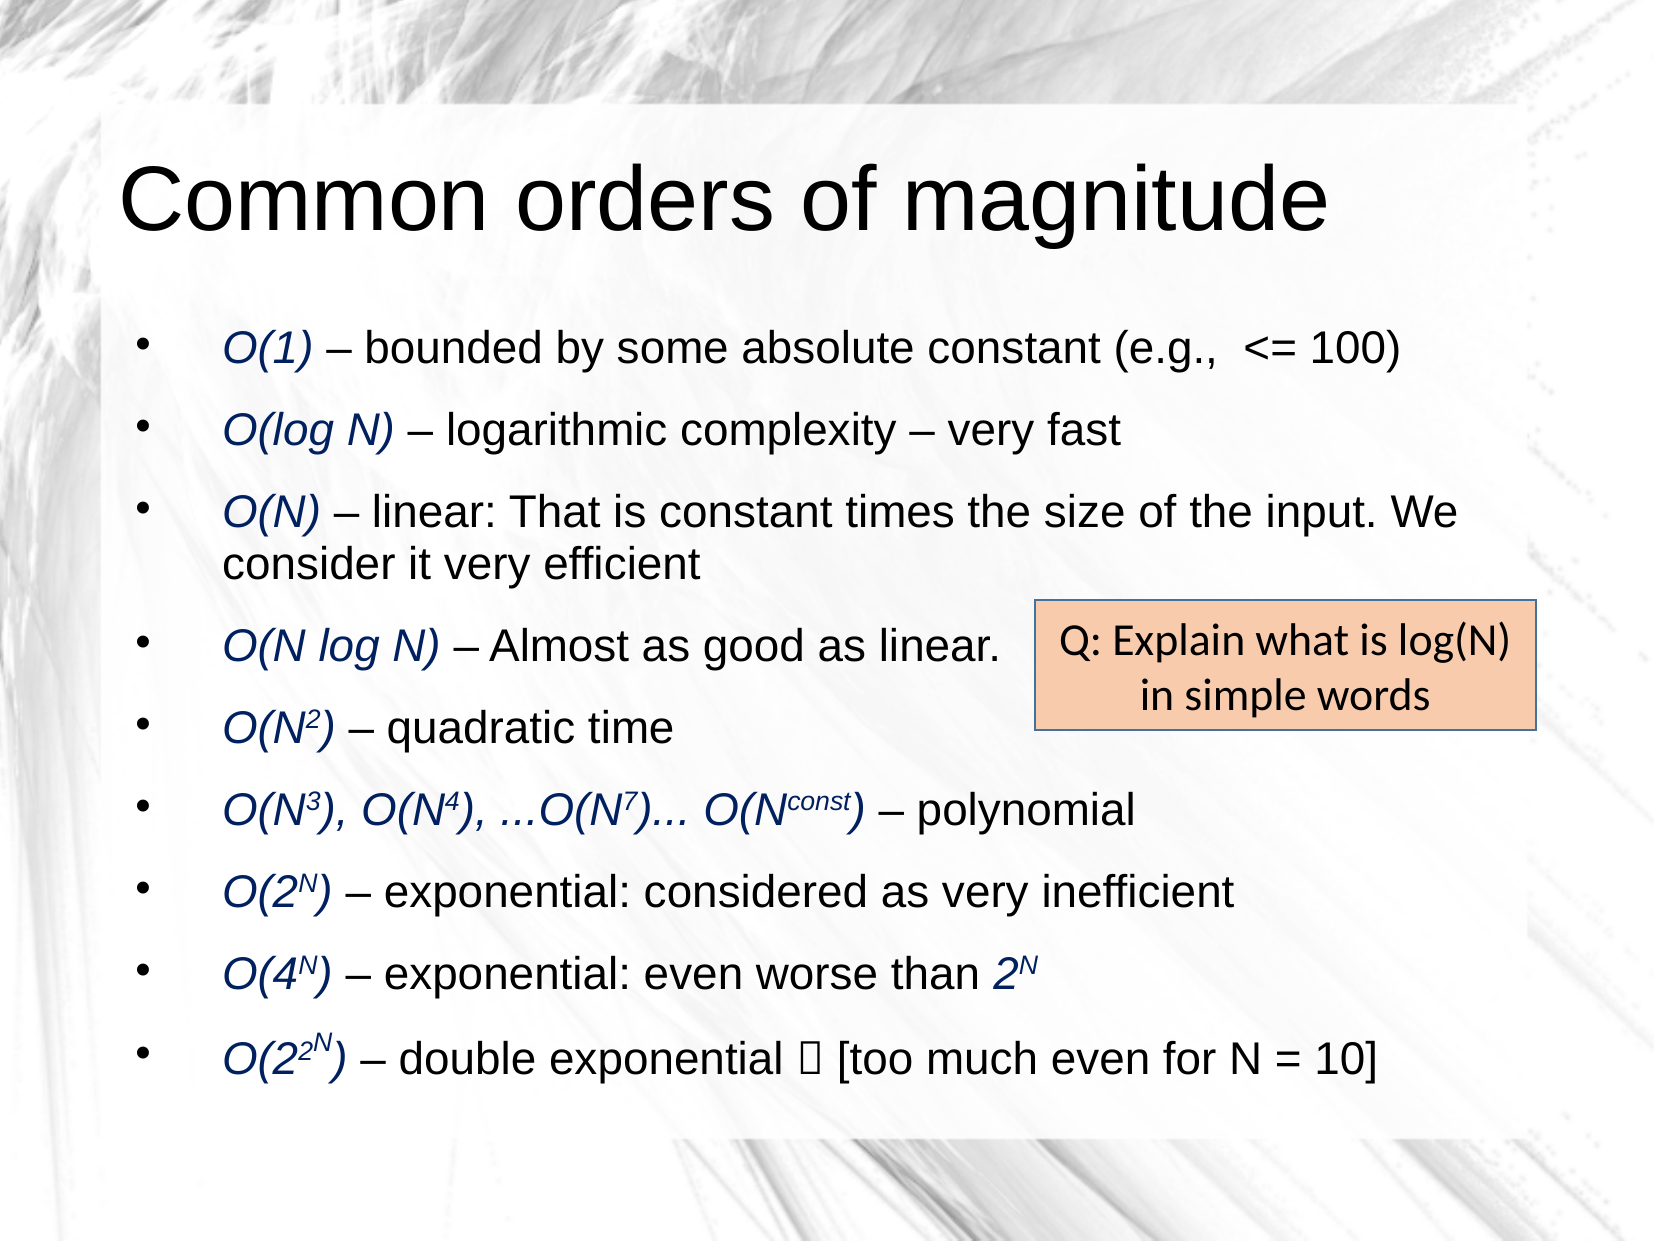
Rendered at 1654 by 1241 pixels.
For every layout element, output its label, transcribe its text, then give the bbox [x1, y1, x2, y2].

picture [0, 0, 1654, 1241]
list O(1) – bounded by some absolute constant (e.g., <= 100) O(log N) – logarithmic complexity – very fast O(N) – linear: That is constant times the size of the input. We consider it very efficient O(N log N) – Almost as good as linear. O(N2) – quadratic time O(N3), O(N4), ...O(N7)... O(Nconst) – polynomial O(2N) – exponential: considered as very inefficient O(4N) – exponential: even worse than 2N O(22N) – double exponential  [too much even for N = 10] [118, 319, 1571, 1109]
title Common orders of magnitude [118, 112, 1506, 281]
text_box Q: Explain what is log(N) in simple words [1034, 599, 1536, 730]
